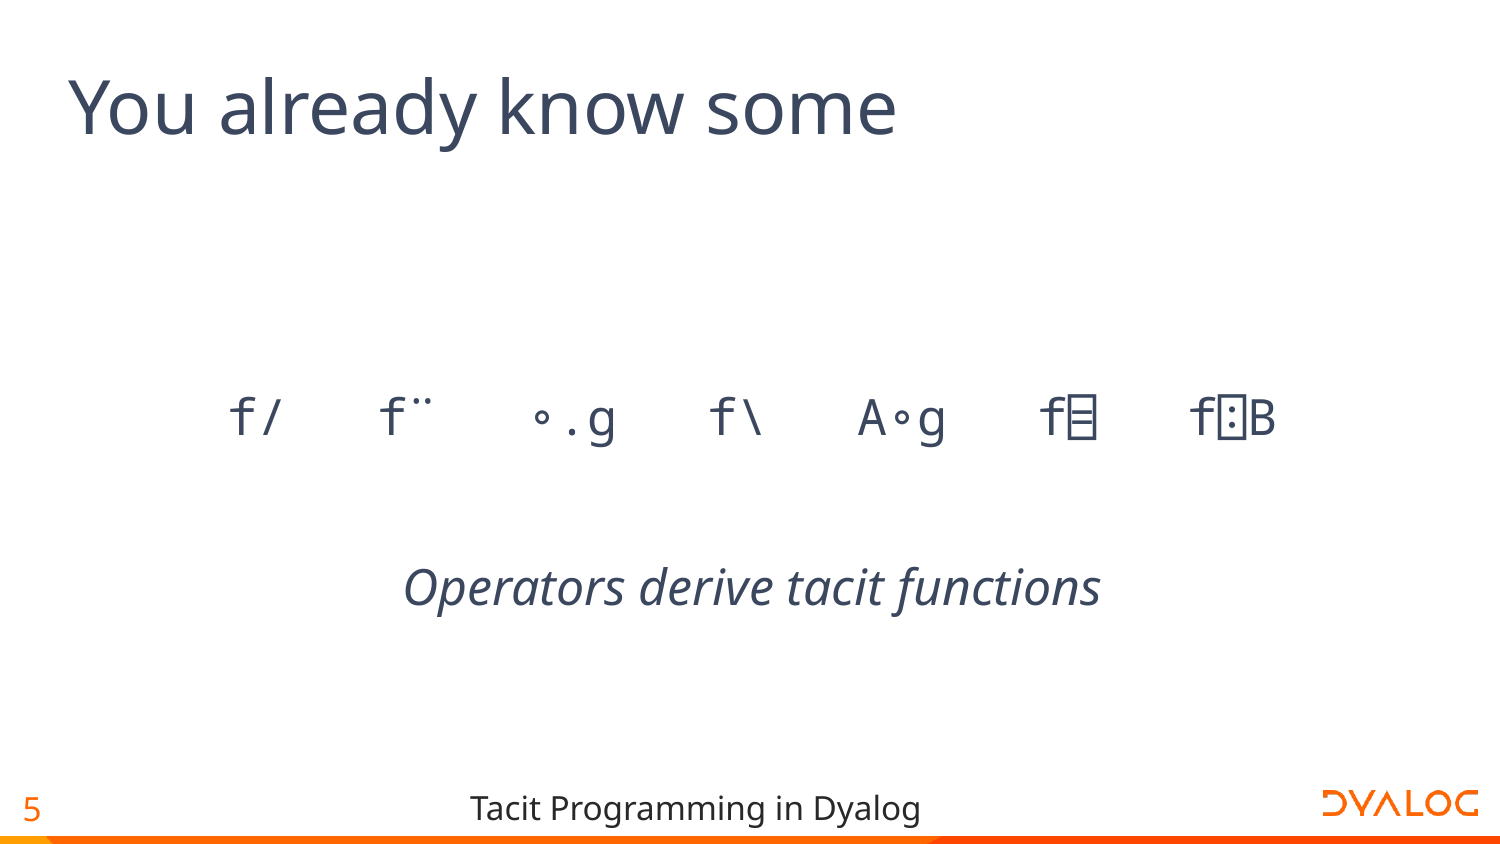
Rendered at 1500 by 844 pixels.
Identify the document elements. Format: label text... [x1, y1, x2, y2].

picture [1323, 790, 1478, 816]
list f/ f¨ ∘.g f\ A∘g f⌸ f⍠B Operators derive tacit functions [53, 207, 1453, 740]
picture [0, 836, 1500, 844]
title You already know some [53, 43, 1121, 157]
